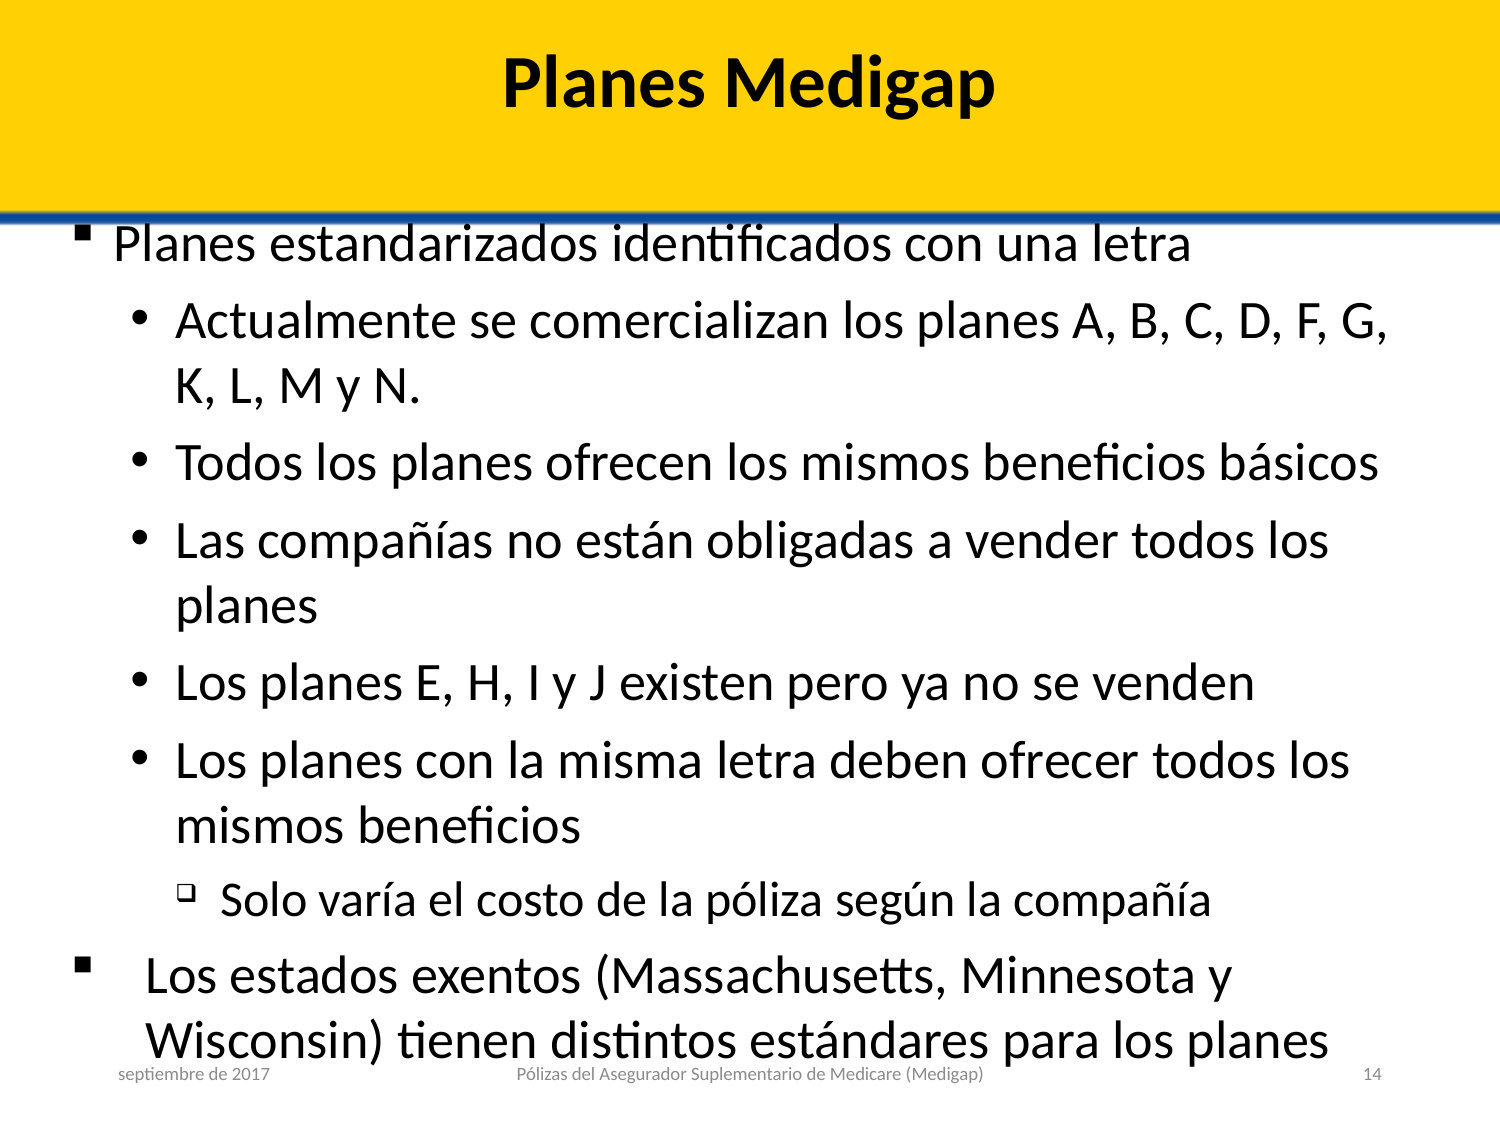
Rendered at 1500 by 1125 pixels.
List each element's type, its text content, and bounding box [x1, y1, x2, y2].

footer Pólizas del Asegurador Suplementario de Medicare (Medigap) [496, 1042, 1004, 1103]
slide_number 14 [1059, 1042, 1397, 1103]
title Planes Medigap [103, 0, 1397, 167]
list Planes estandarizados identificados con una letra Actualmente se comercializan los planes A, B, C, D, F, G, K, L, M y N. Todos los planes ofrecen los mismos beneficios básicos Las compañías no están obligadas a vender todos los planes Los planes E, H, I y J existen pero ya no se venden Los planes con la misma letra deben ofrecer todos los mismos beneficios Solo varía el costo de la póliza según la compañía Los estados exentos (Massachusetts, Minnesota y Wisconsin) tienen distintos estándares para los planes [55, 199, 1443, 1043]
picture [0, 0, 1500, 1125]
slide_number septiembre de 2017 [103, 1042, 441, 1103]
